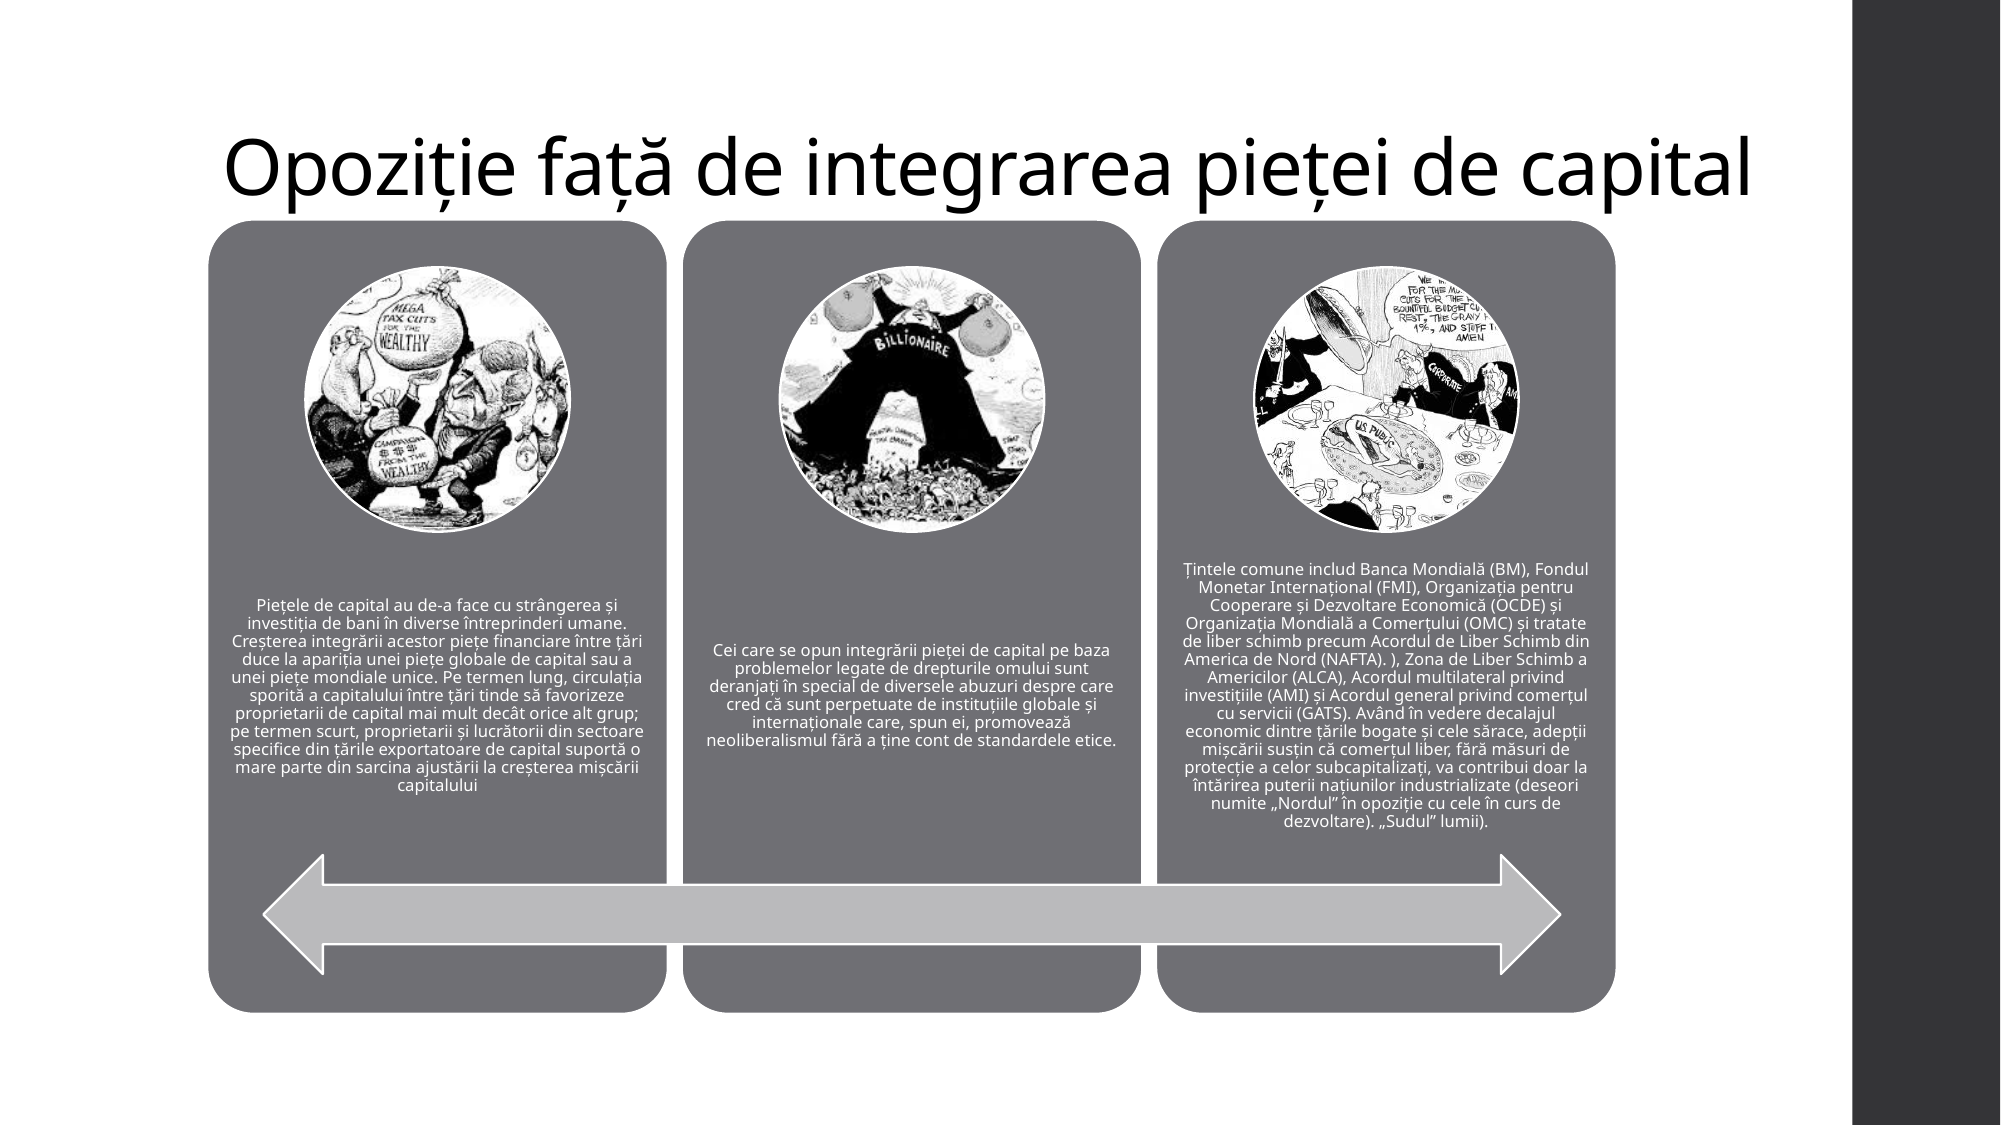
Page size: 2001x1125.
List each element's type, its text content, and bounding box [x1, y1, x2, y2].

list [206, 219, 1618, 1015]
title Opoziție față de integrarea pieței de capital [206, 60, 1797, 220]
